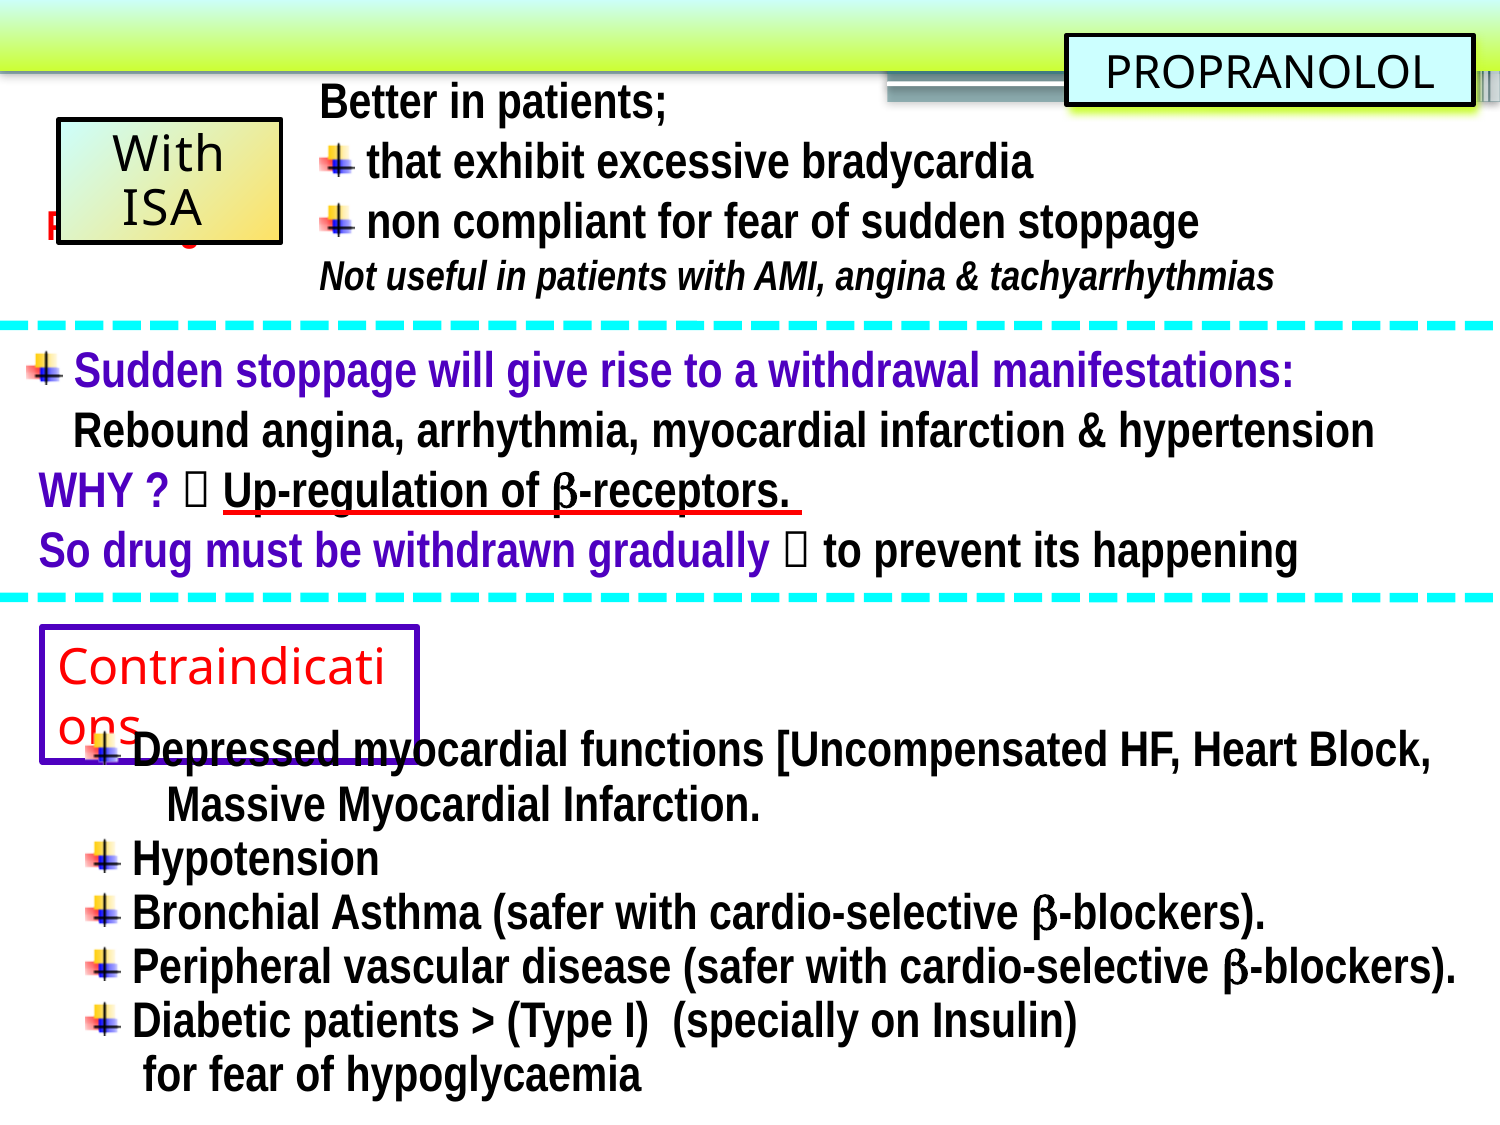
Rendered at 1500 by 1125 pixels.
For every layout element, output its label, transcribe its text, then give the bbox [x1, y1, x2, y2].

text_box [30, 61, 1500, 309]
text_box Depressed myocardial functions [Uncompensated HF, Heart Block, Massive Myocardial Infarction. Hypotension Bronchial Asthma (safer with cardio-selective -blockers). Peripheral vascular disease (safer with cardio-selective -blockers). Diabetic patients > (Type I) (specially on Insulin) for fear of hypoglycaemia [70, 715, 1500, 1110]
picture [85, 945, 121, 981]
picture [85, 1000, 121, 1036]
picture [85, 891, 121, 927]
text_box [0, 0, 1500, 72]
picture [26, 349, 63, 385]
picture [85, 837, 121, 873]
text_box PROPRANOLOL [1066, 35, 1482, 58]
picture [85, 729, 121, 765]
text_box Contraindications [42, 626, 418, 762]
text_box Sudden stoppage will give rise to a withdrawal manifestations: Rebound angina, arrhythmia, myocardial infarction & hypertension WHY ?  Up-regulation of -receptors. So drug must be withdrawn gradually  to prevent its happening [12, 335, 1454, 585]
